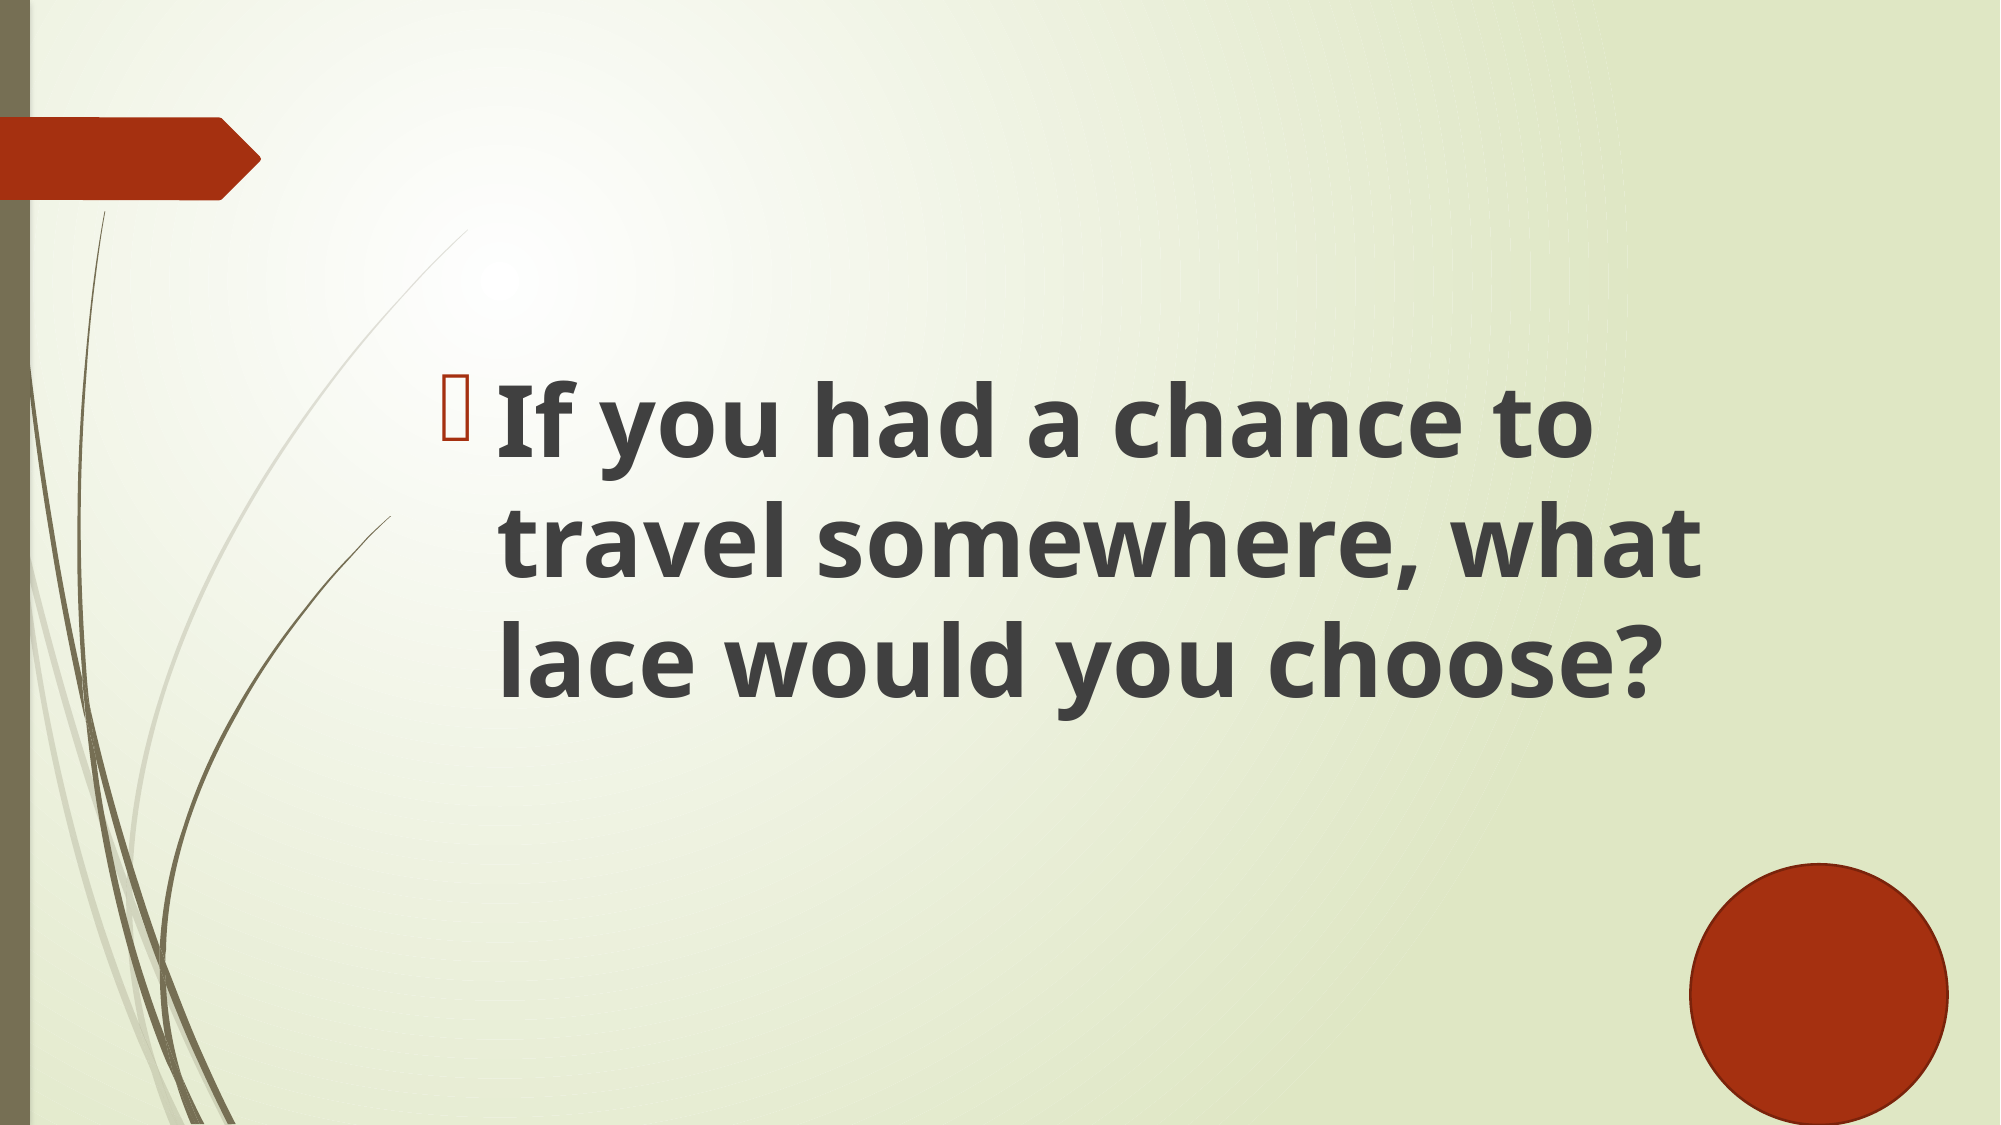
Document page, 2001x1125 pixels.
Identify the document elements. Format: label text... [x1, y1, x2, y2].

text_box [1689, 862, 1949, 1125]
list If you had a chance to travel somewhere, what lace would you choose? [424, 350, 1888, 970]
